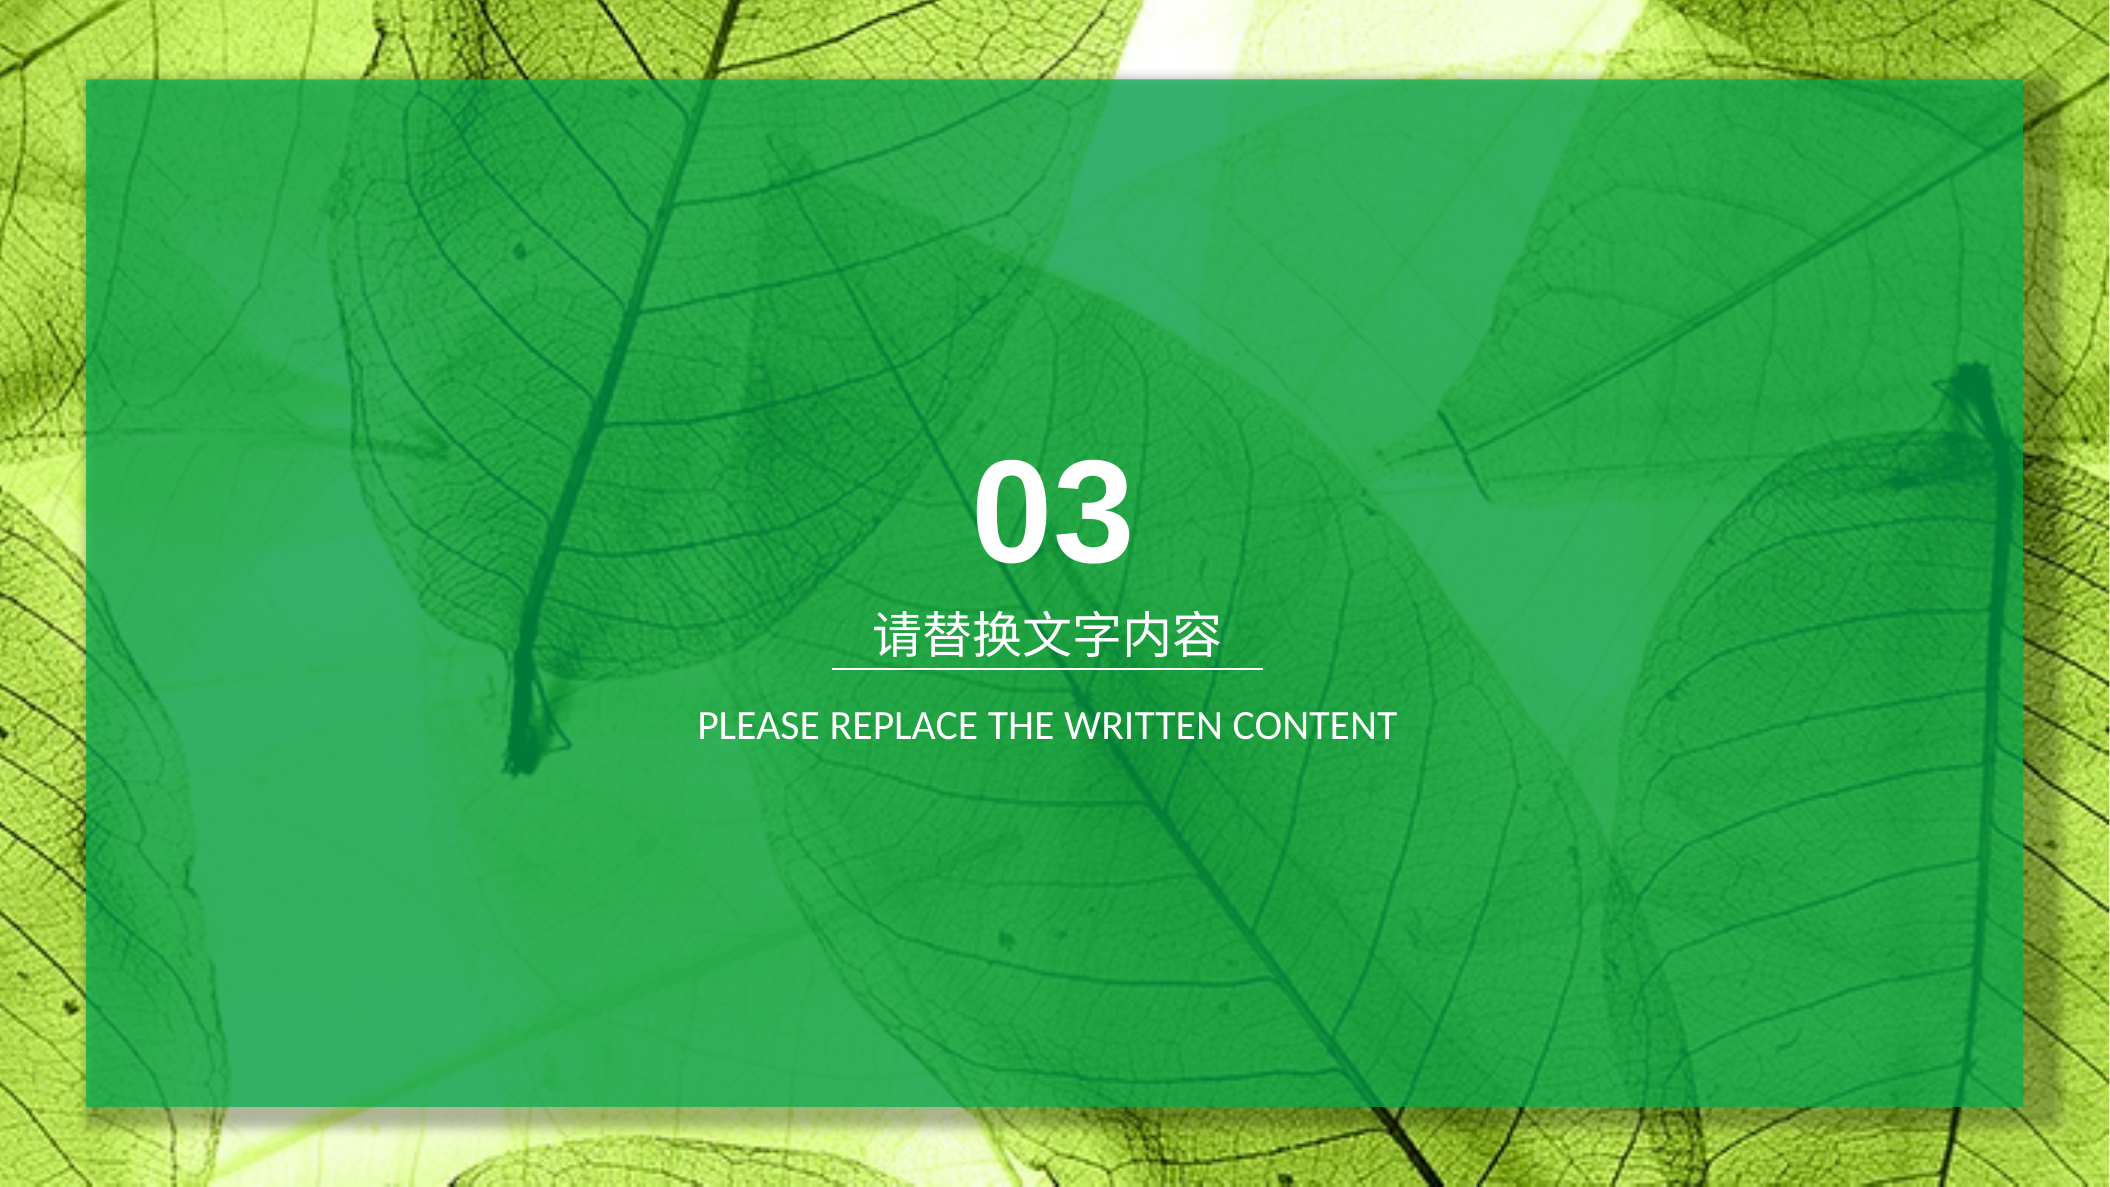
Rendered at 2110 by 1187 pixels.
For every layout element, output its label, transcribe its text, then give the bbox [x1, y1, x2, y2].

text_box 03 [971, 415, 1181, 592]
text_box 请替换文字内容 [831, 583, 1264, 668]
picture [0, 0, 2110, 1187]
text_box Please replace the written content [697, 688, 1398, 749]
